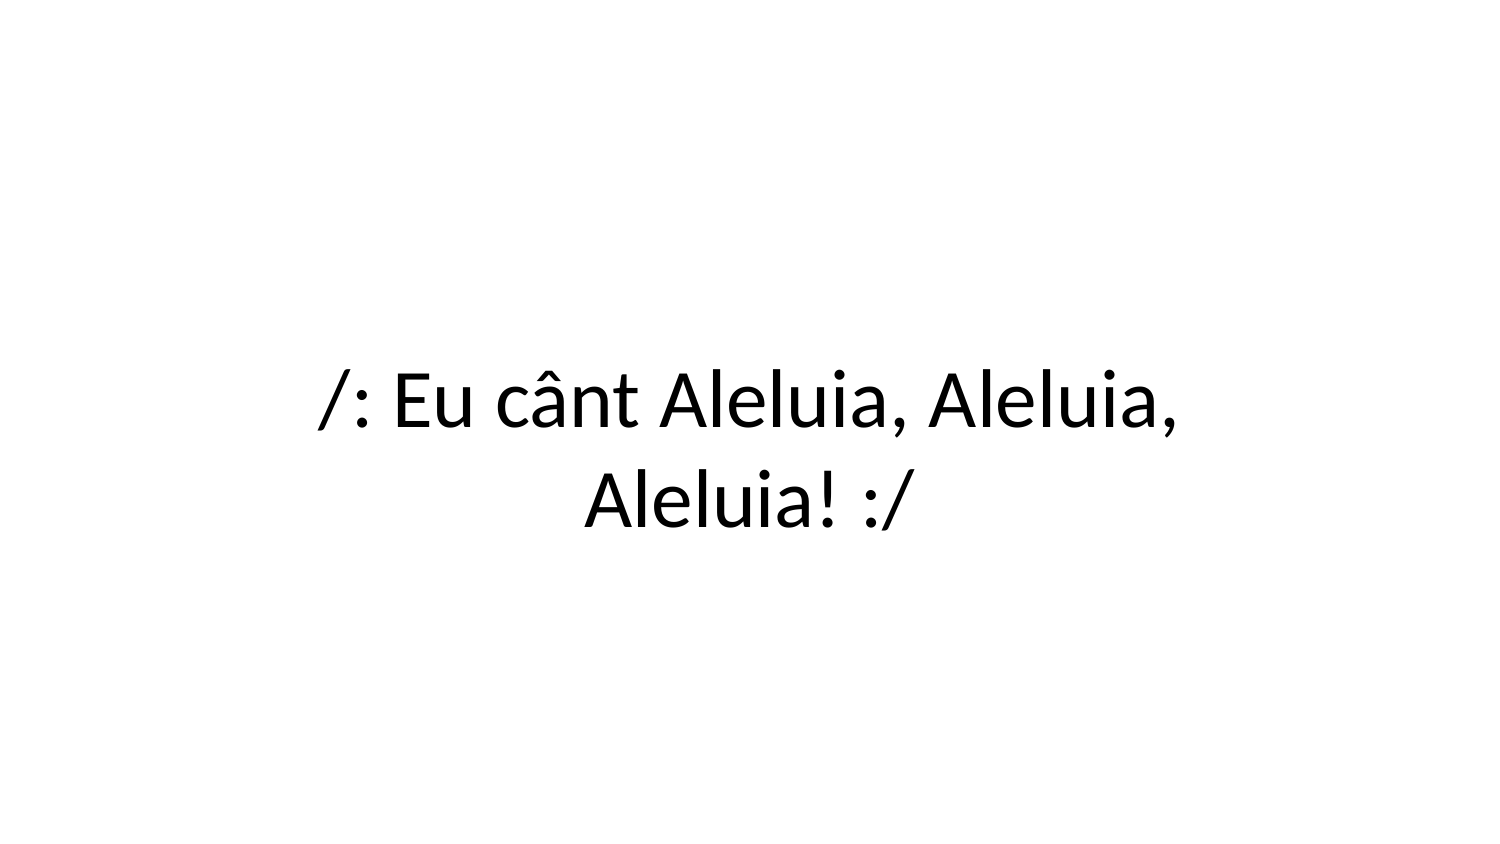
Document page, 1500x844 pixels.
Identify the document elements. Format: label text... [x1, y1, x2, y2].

text_box /: Eu cânt Aleluia, Aleluia, Aleluia! :/ [304, 292, 1196, 552]
